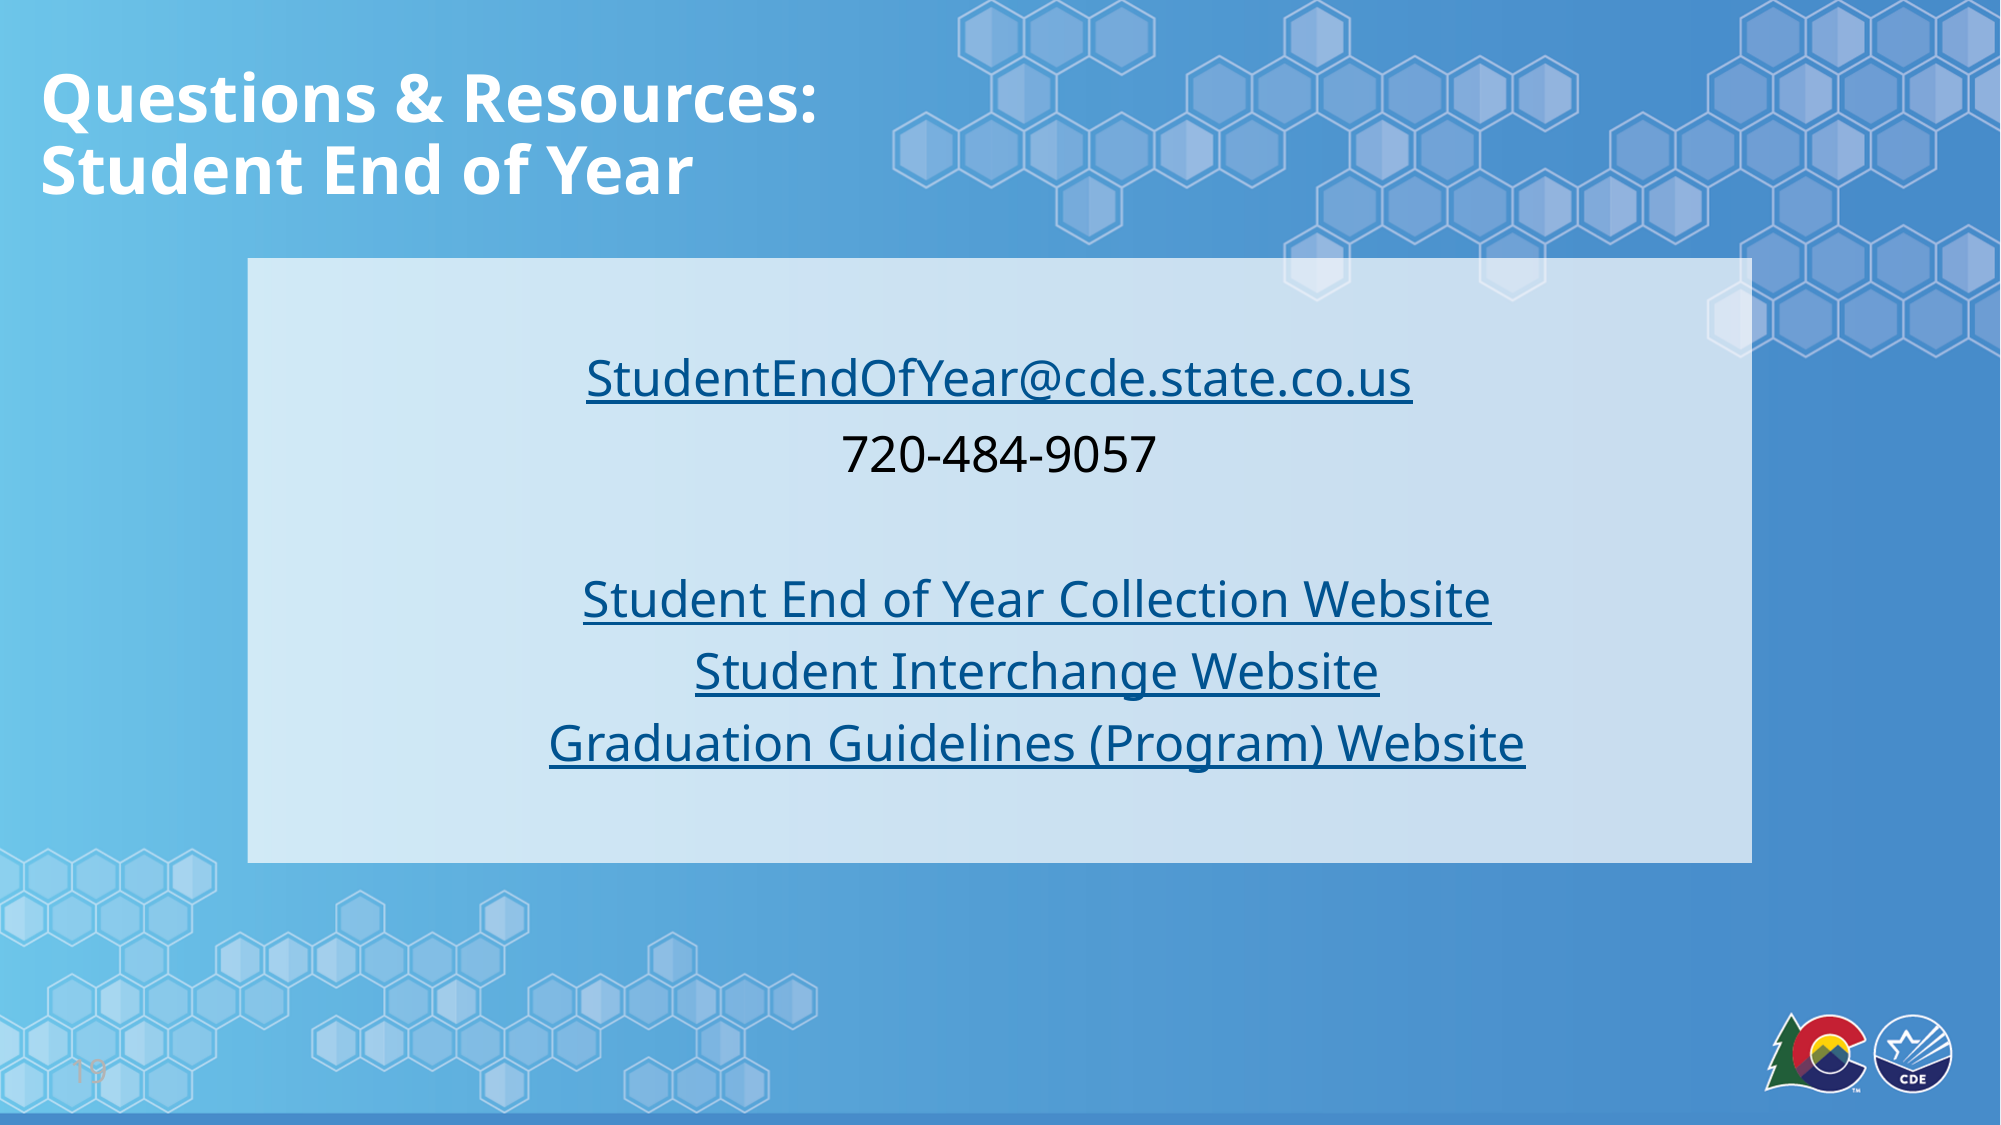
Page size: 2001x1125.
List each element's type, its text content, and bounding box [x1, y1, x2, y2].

slide_number 19 [54, 1042, 191, 1103]
list StudentEndOfYear@cde.state.co.us 720-484-9057 Student End of Year Collection Website Student Interchange Website Graduation Guidelines (Program) Website [247, 258, 1752, 863]
picture [0, 0, 2001, 1125]
title Questions & Resources: Student End of Year [25, 38, 896, 236]
